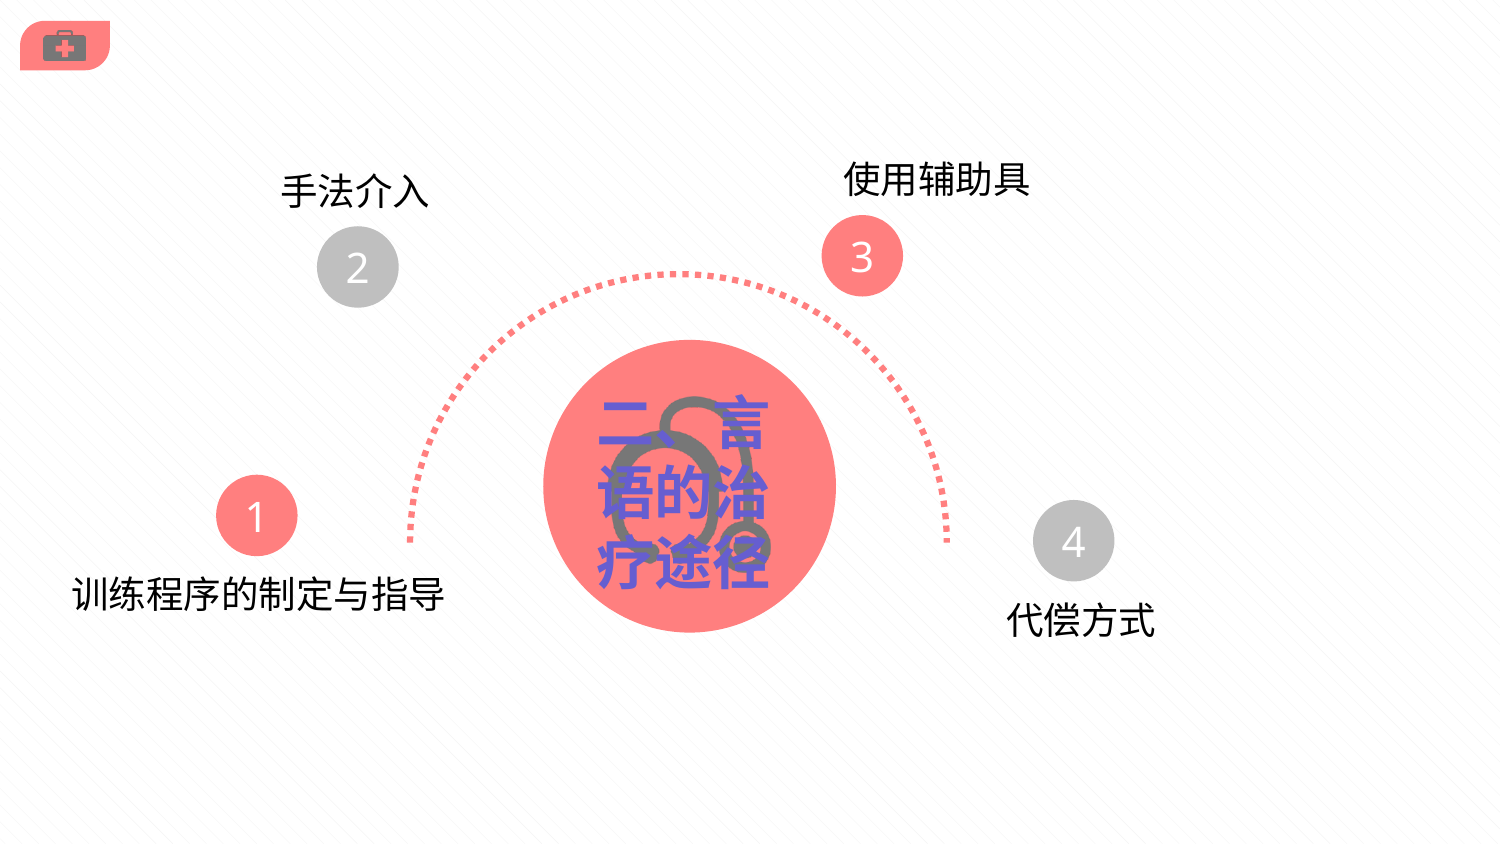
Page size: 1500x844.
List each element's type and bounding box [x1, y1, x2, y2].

text_box [991, 499, 1172, 650]
text_box [56, 474, 462, 625]
text_box [264, 160, 456, 308]
text_box [543, 339, 836, 633]
text_box [20, 12, 1389, 73]
text_box [821, 149, 1047, 297]
text_box [418, 273, 948, 543]
